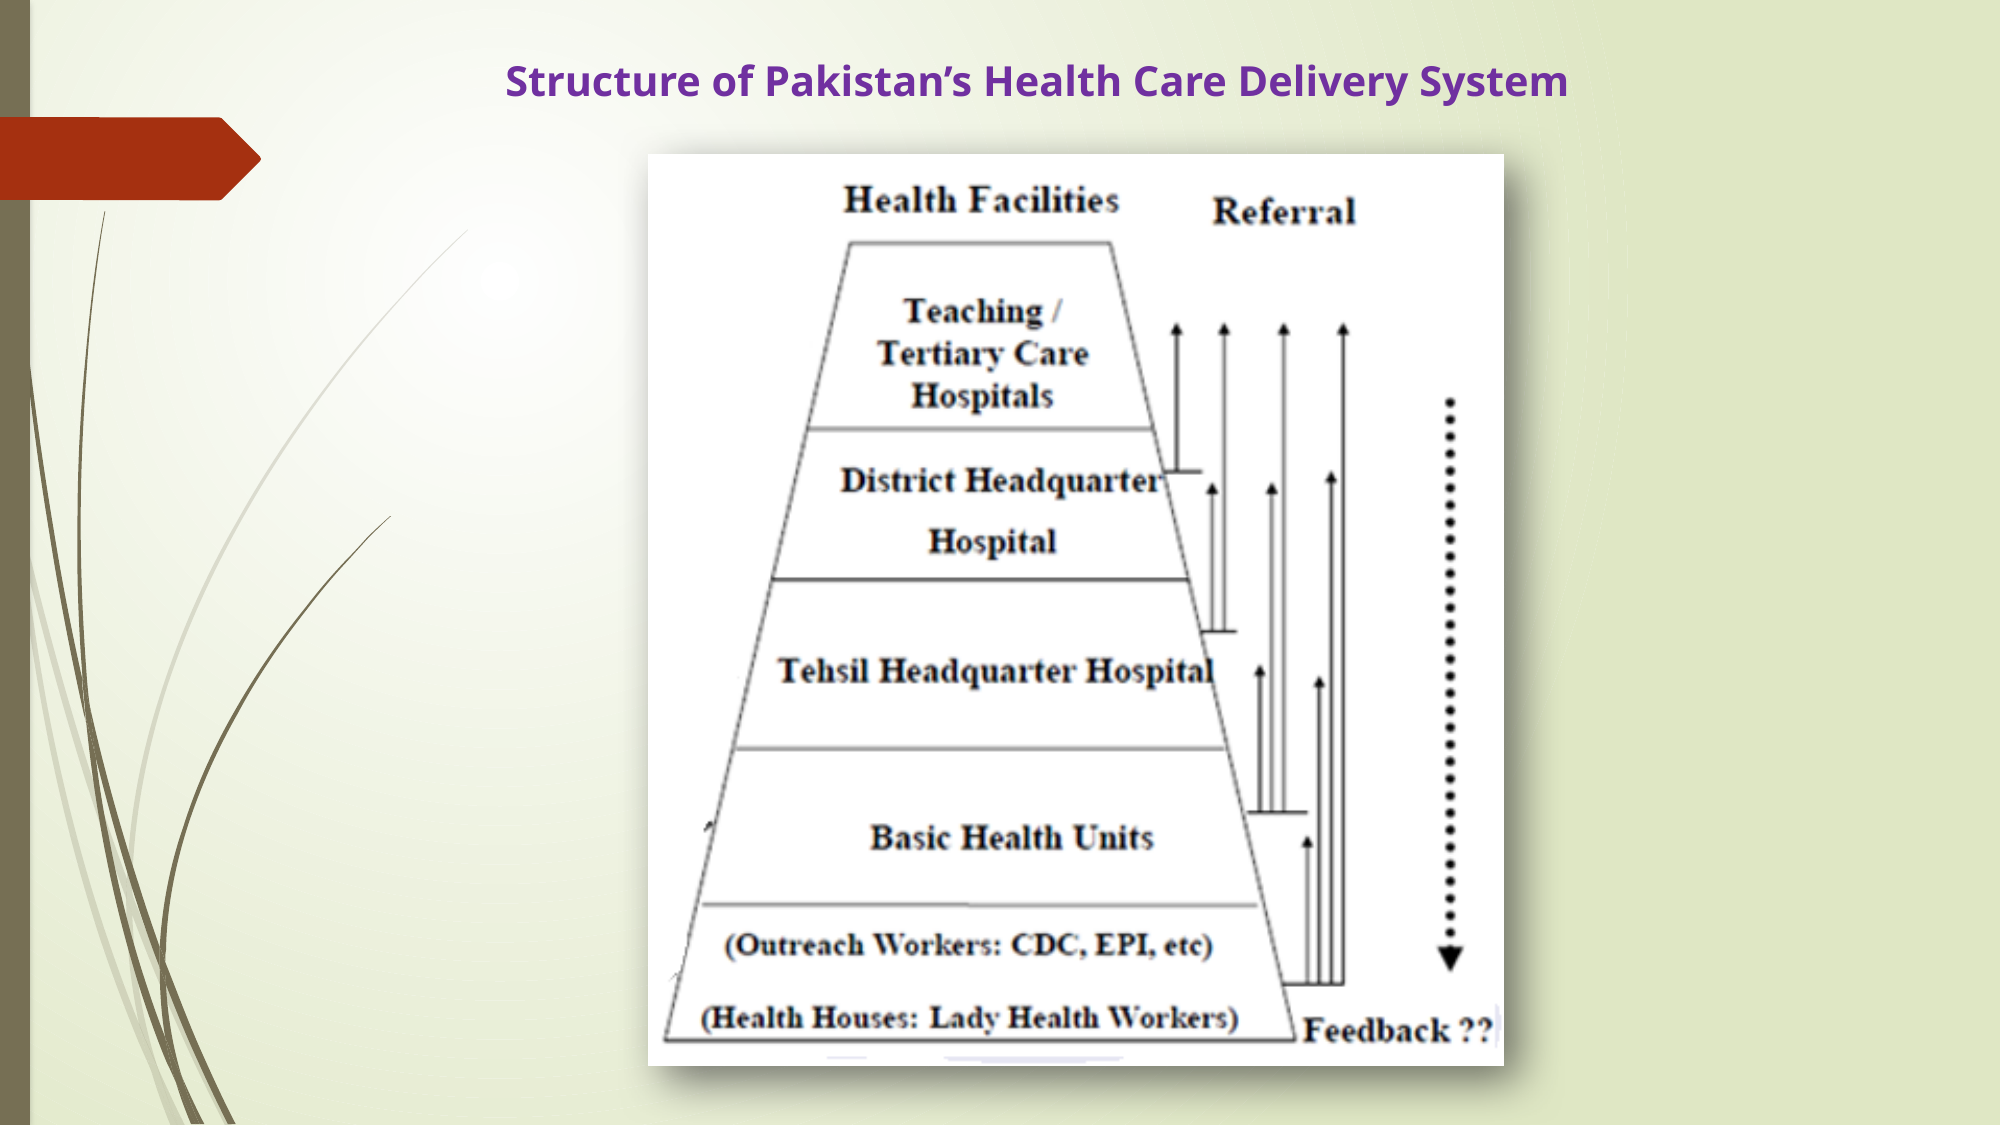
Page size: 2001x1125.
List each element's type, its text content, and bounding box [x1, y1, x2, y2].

title Structure of Pakistan’s Health Care Delivery System [490, 47, 1662, 123]
picture [648, 154, 1504, 1067]
